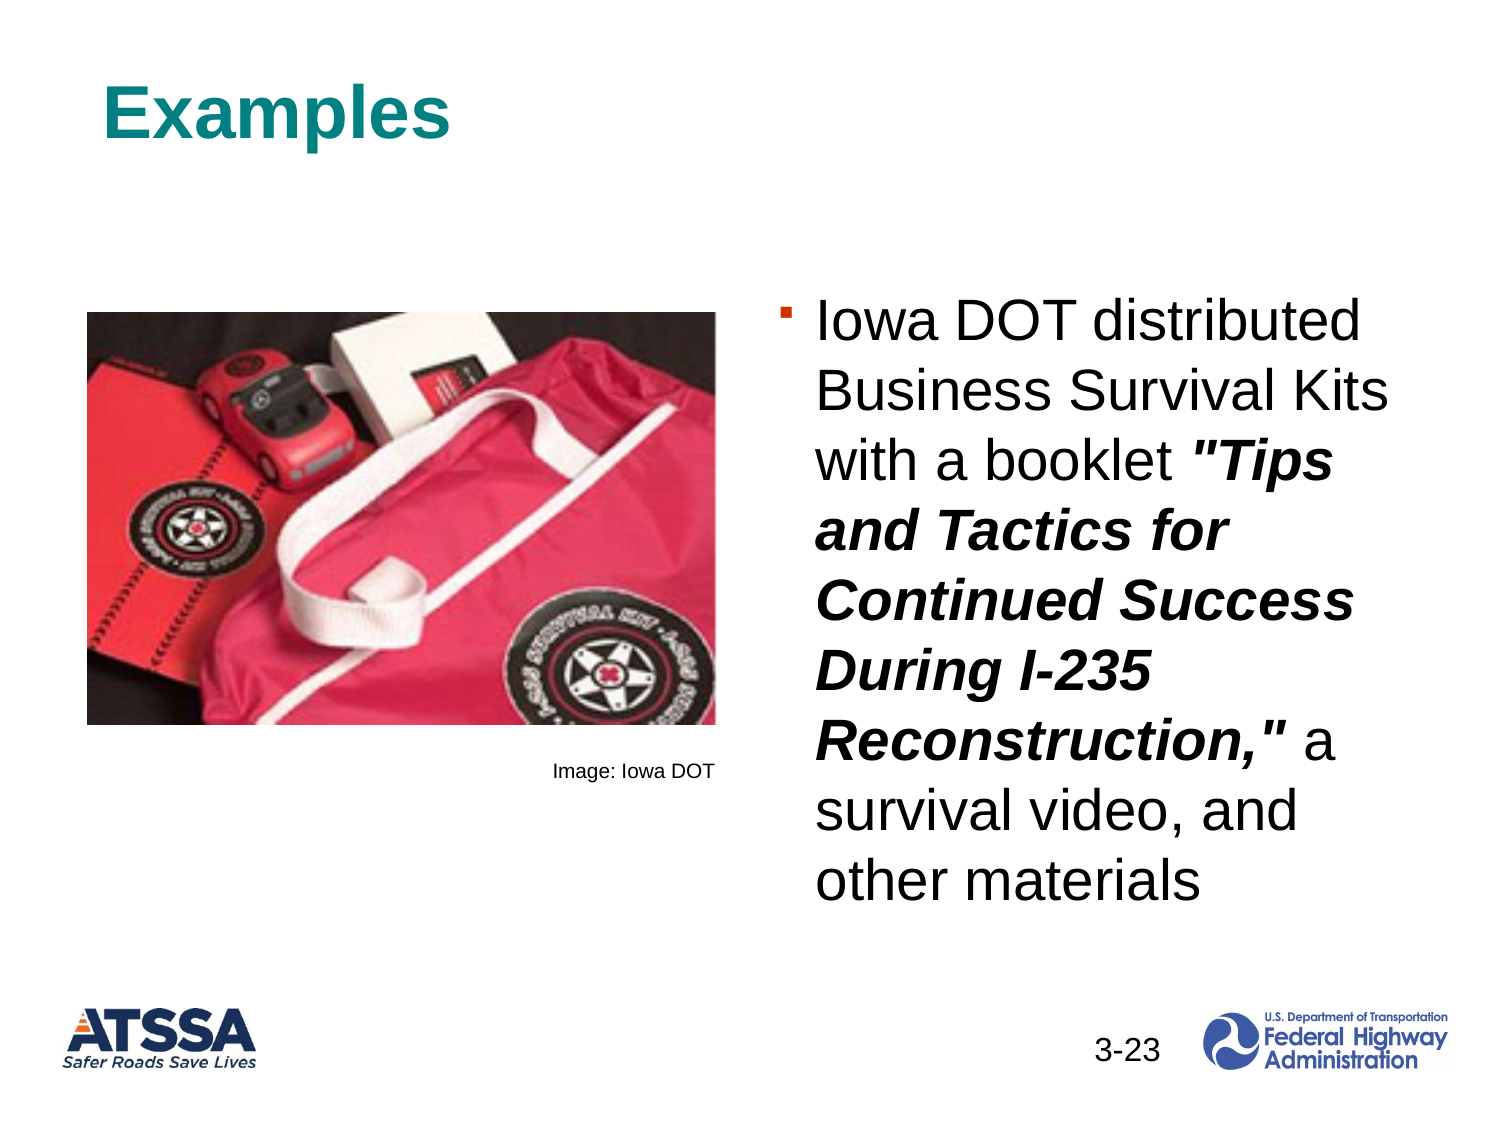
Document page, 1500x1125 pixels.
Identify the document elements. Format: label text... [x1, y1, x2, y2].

picture [1200, 1026, 1450, 1072]
picture [62, 1008, 256, 1068]
list Iowa DOT distributed Business Survival Kits with a booklet "Tips and Tactics for Continued Success During I-235 Reconstruction," a survival video, and other materials [762, 274, 1451, 1026]
picture [87, 312, 719, 726]
text_box Image: Iowa DOT [537, 750, 738, 790]
title Examples [87, 0, 1500, 218]
